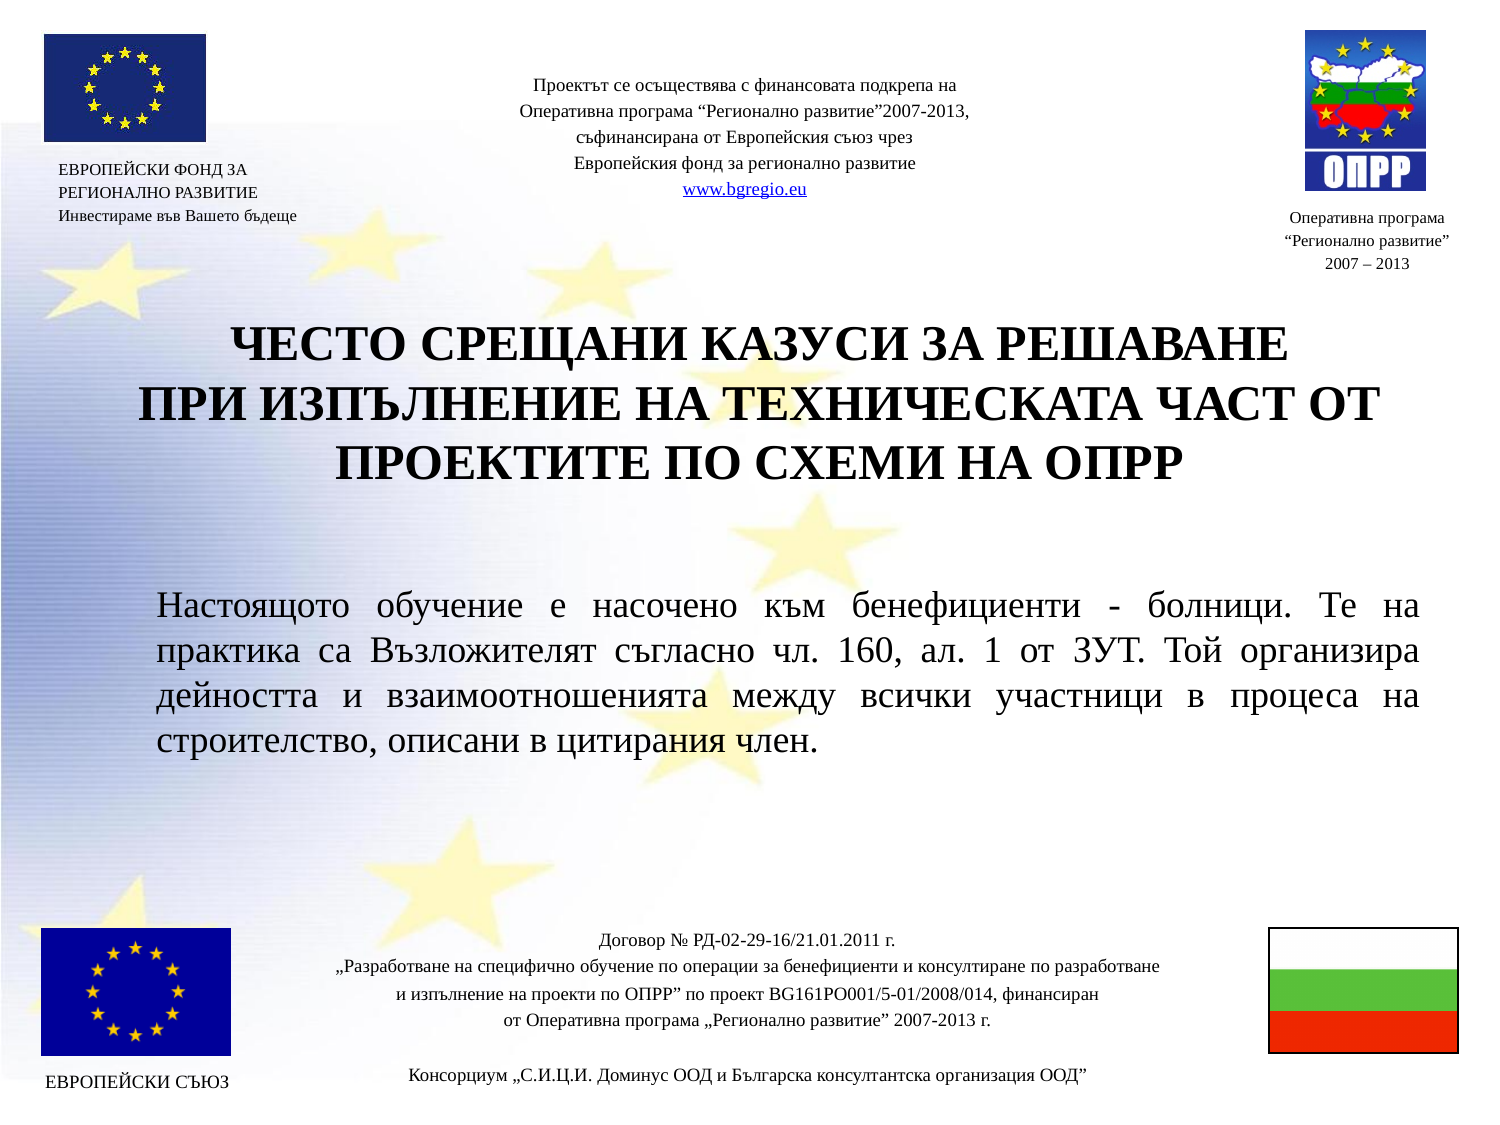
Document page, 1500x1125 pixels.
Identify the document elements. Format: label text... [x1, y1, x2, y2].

list Настоящото обучение е насочено към бенефициенти - болници. Те на практика са Възложителят съгласно чл. 160, ал. 1 от ЗУТ. Той организира дейността и взаимоотношенията между всички участници в процеса на строителство, описани в цитирания член. [85, 520, 1436, 856]
picture [0, 0, 1500, 1125]
title ЧЕСТО СРЕЩАНИ КАЗУСИ ЗА РЕШАВАНЕ ПРИ ИЗПЪЛНЕНИЕ НА ТЕХНИЧЕСКАТА ЧАСТ ОТ ПРОЕКТИТЕ ПО СХЕМИ НА ОПРР [85, 302, 1436, 491]
